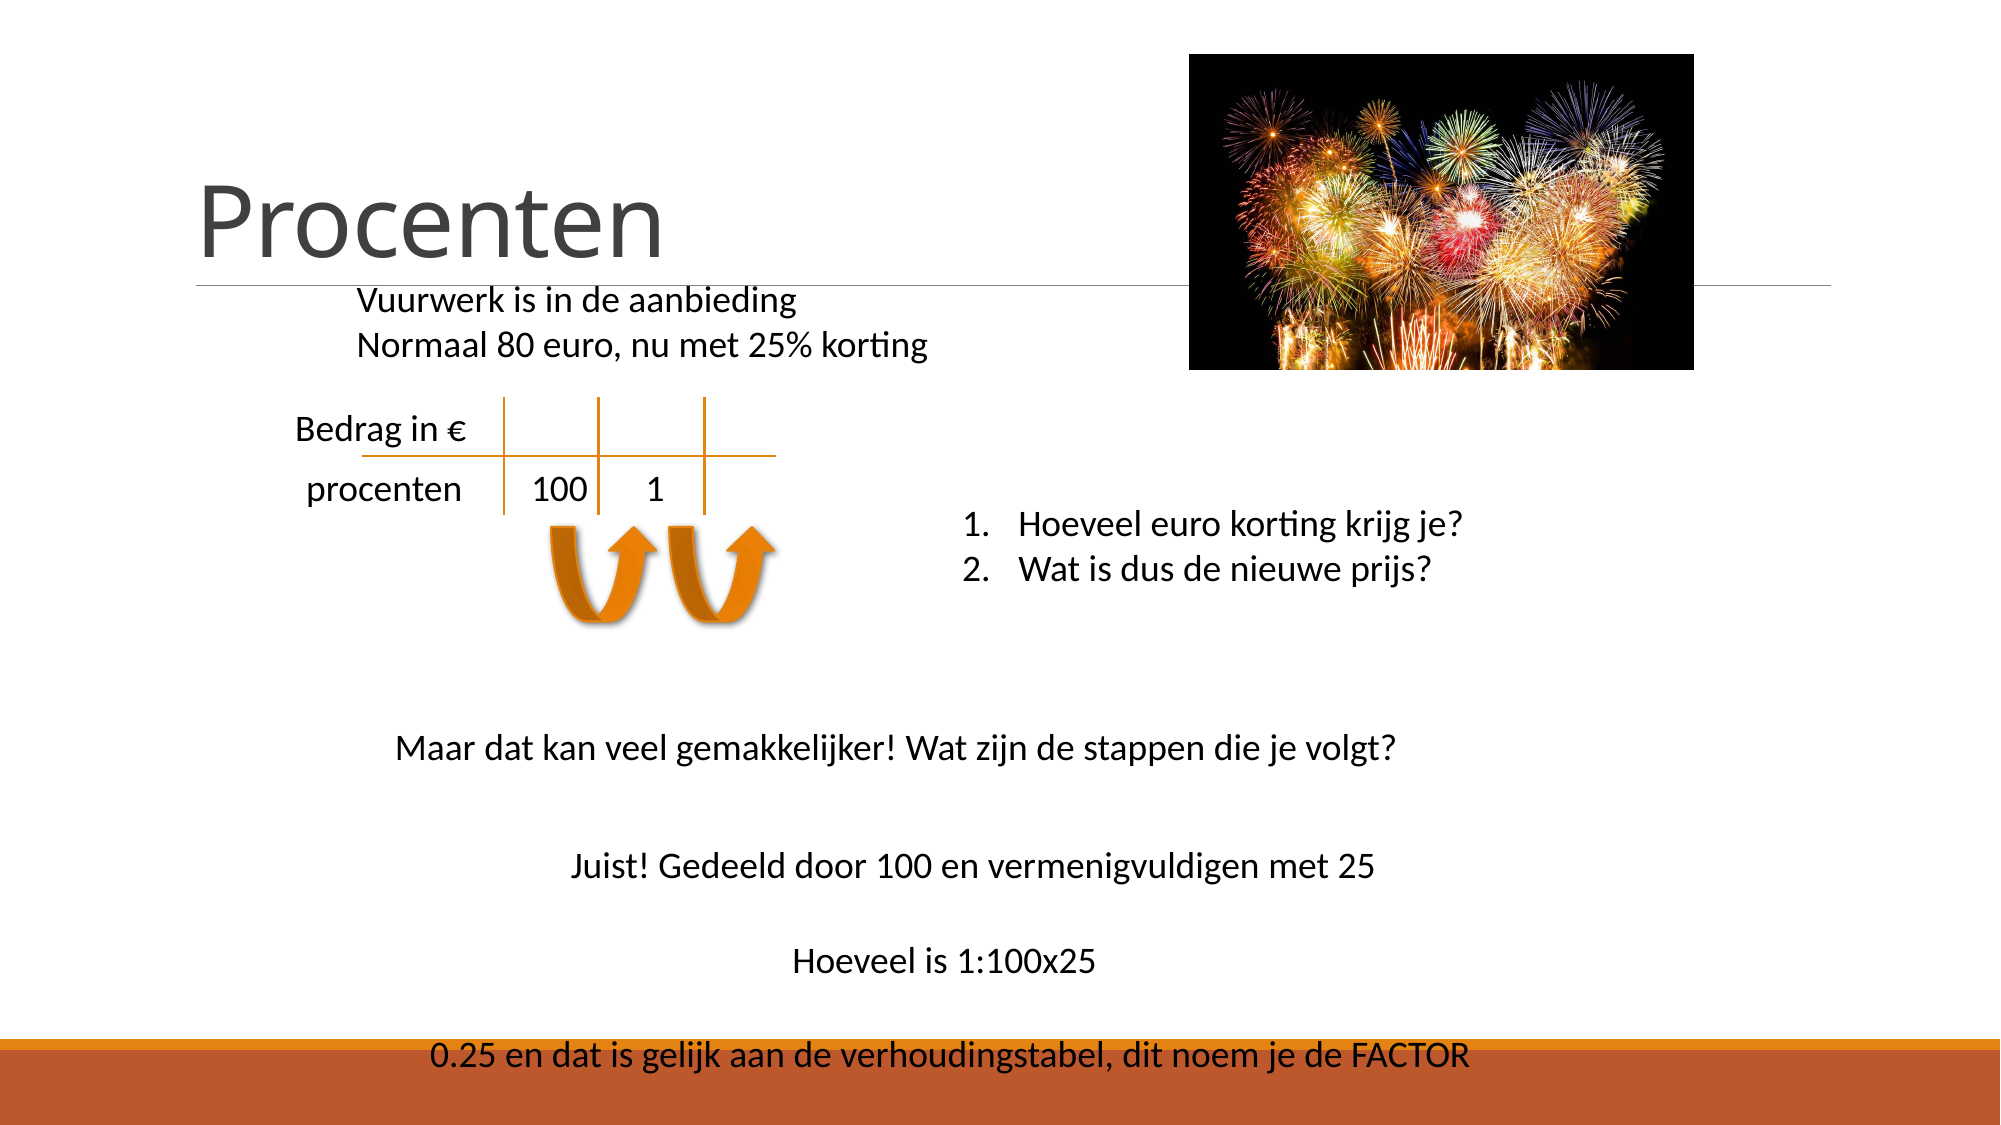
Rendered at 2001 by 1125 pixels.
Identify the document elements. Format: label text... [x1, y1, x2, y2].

text_box Vuurwerk is in de aanbieding Normaal 80 euro, nu met 25% korting [341, 267, 944, 372]
text_box procenten [291, 457, 492, 516]
text_box [668, 525, 776, 623]
text_box 1 [630, 464, 680, 516]
text_box 100 [516, 464, 594, 516]
text_box Maar dat kan veel gemakkelijker! Wat zijn de stappen die je volgt? [379, 715, 1414, 776]
text_box Hoeveel is 1:100x25 [777, 928, 1112, 989]
text_box Bedrag in € [280, 397, 482, 457]
text_box Juist! Gedeeld door 100 en vermenigvuldigen met 25 [556, 834, 1392, 894]
text_box Hoeveel euro korting krijg je? Wat is dus de nieuwe prijs? [947, 491, 1480, 596]
picture [1188, 54, 1694, 371]
text_box [550, 525, 658, 623]
text_box 0.25 en dat is gelijk aan de verhoudingstabel, dit noem je de FACTOR [415, 1023, 1487, 1083]
title Procenten [180, 47, 1830, 285]
